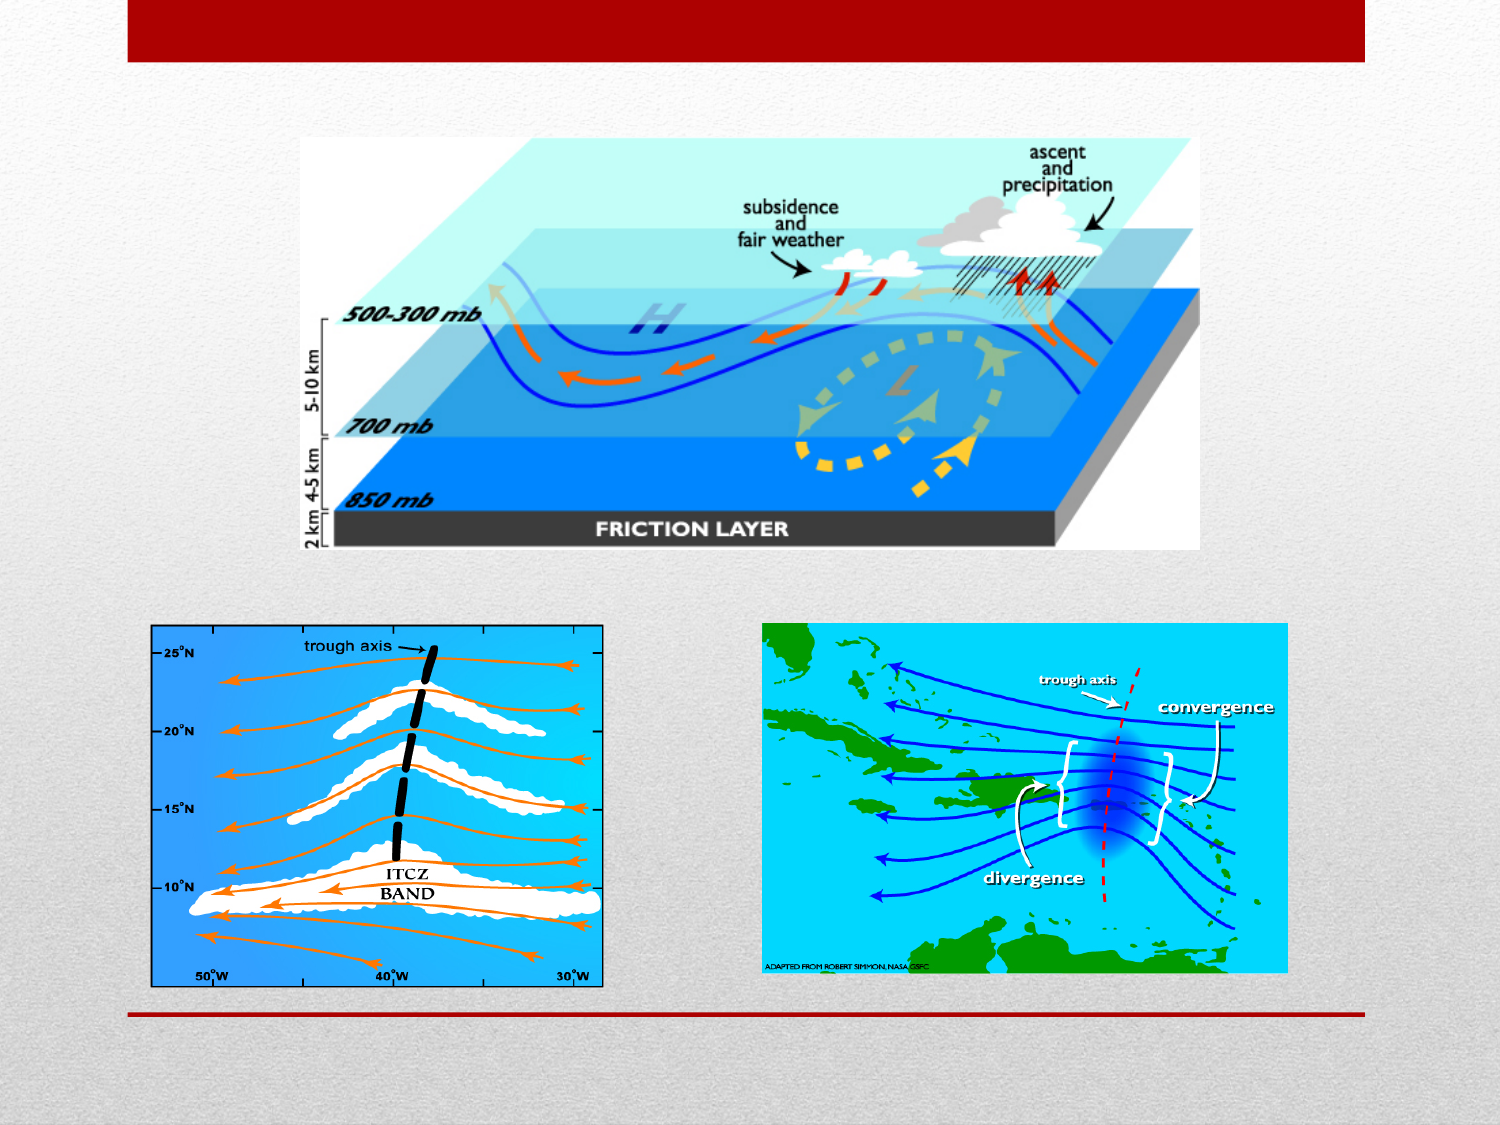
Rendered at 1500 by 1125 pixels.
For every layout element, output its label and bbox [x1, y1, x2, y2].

picture [149, 624, 604, 989]
picture [761, 622, 1289, 975]
picture [299, 136, 1201, 551]
